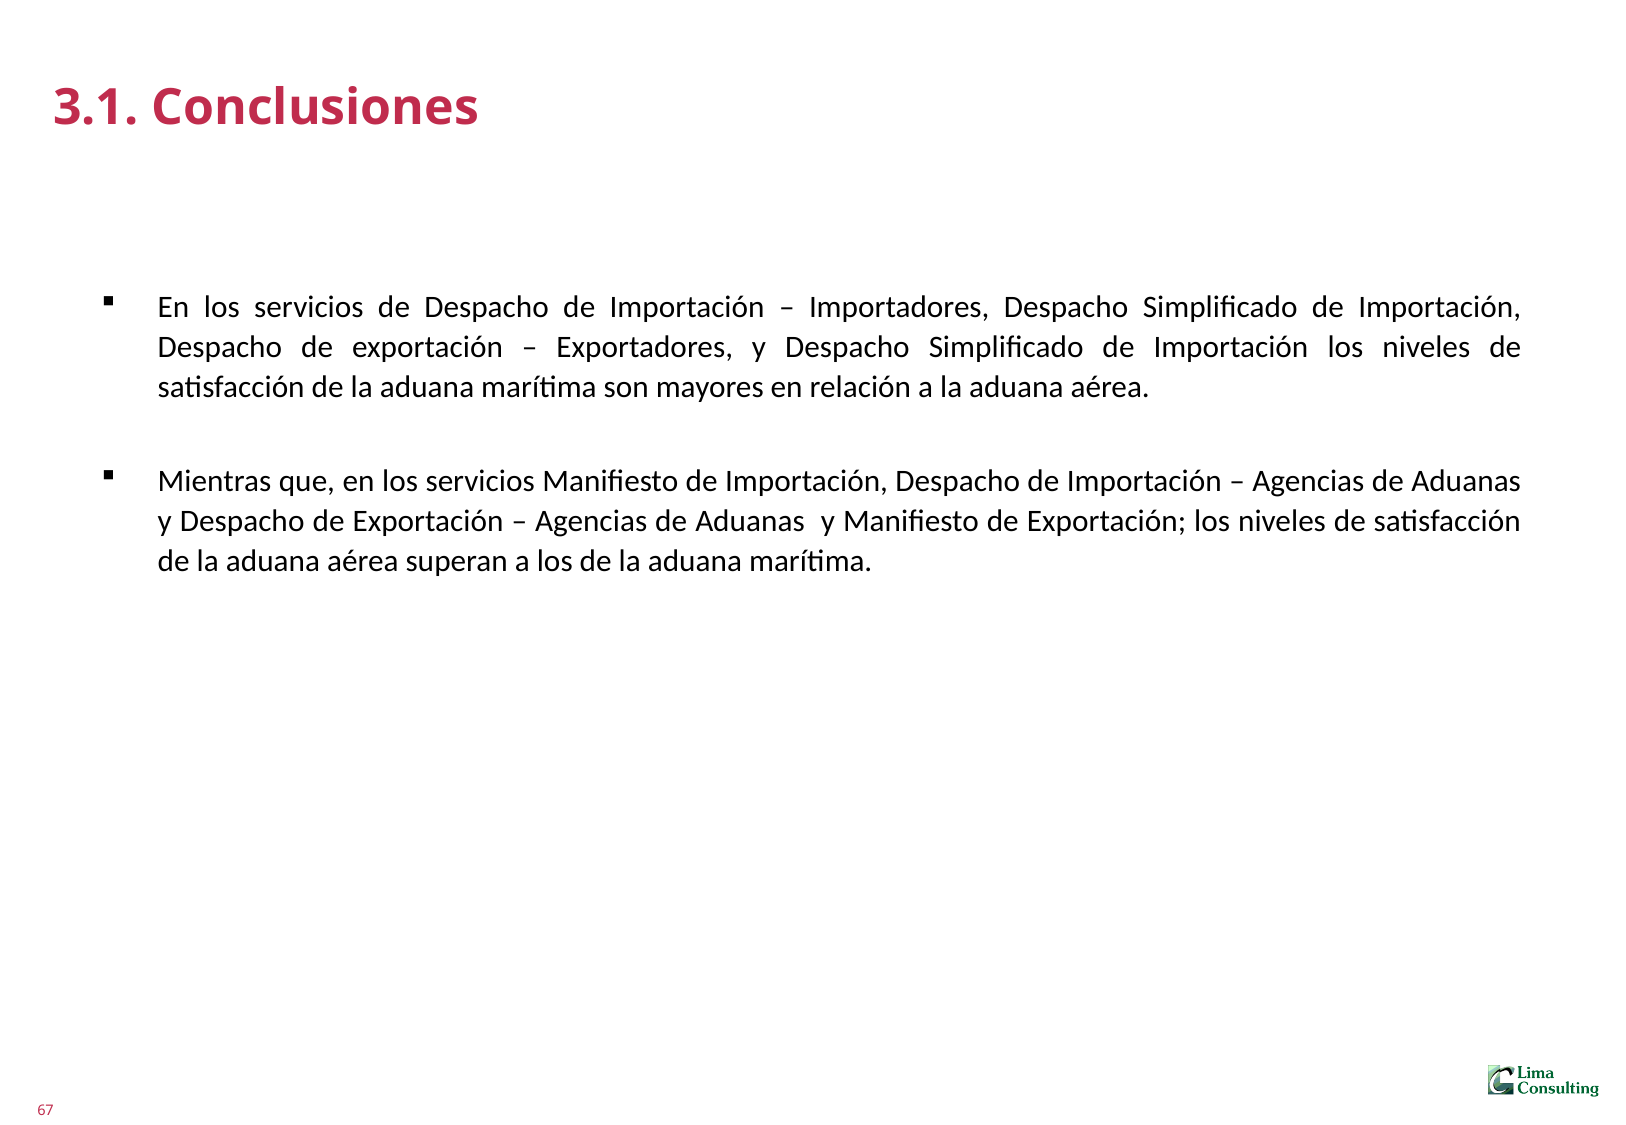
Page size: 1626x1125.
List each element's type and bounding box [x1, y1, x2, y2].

picture [1488, 1065, 1599, 1097]
text_box [86, 238, 1539, 640]
title [38, 59, 1587, 219]
